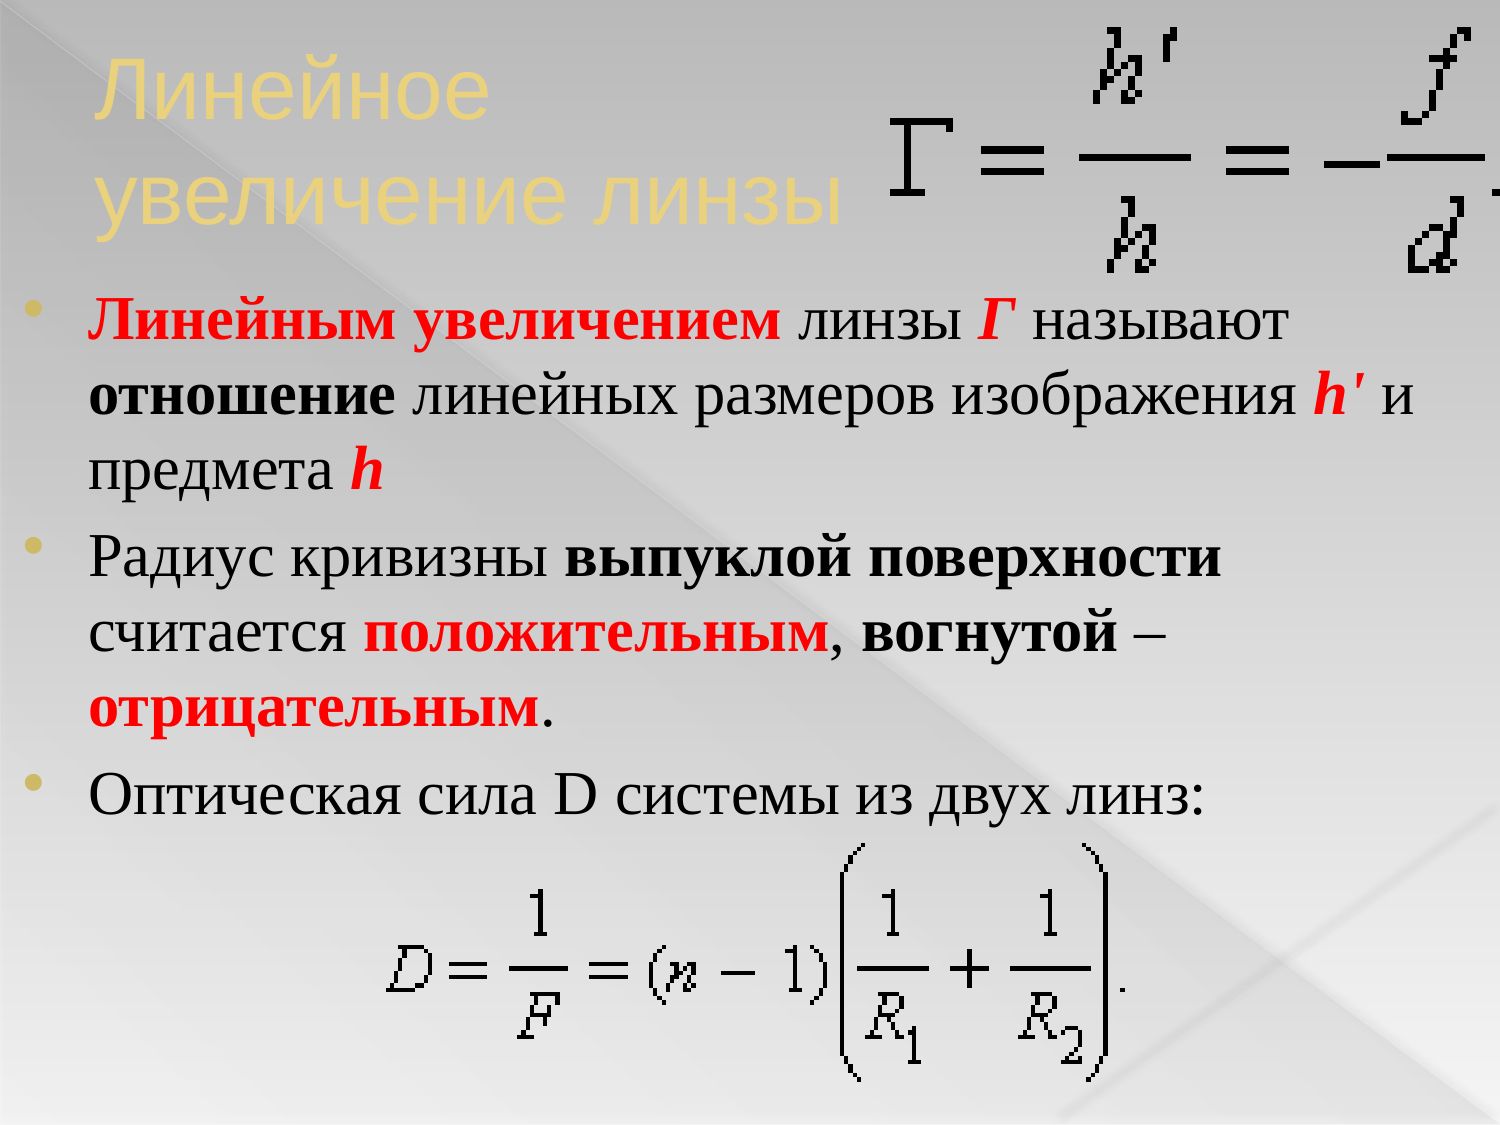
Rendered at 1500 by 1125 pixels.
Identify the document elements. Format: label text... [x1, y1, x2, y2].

list Линейным увеличением линзы Γ называют отношение линейных размеров изображения h' и предмета h Радиус кривизны выпуклой поверхности считается положительным, вогнутой – отрицательным. Оптическая сила D системы из двух линз: [0, 269, 1500, 868]
title Линейное увеличение линзы [0, 0, 880, 269]
picture [386, 843, 1126, 1082]
picture [890, 0, 1500, 309]
